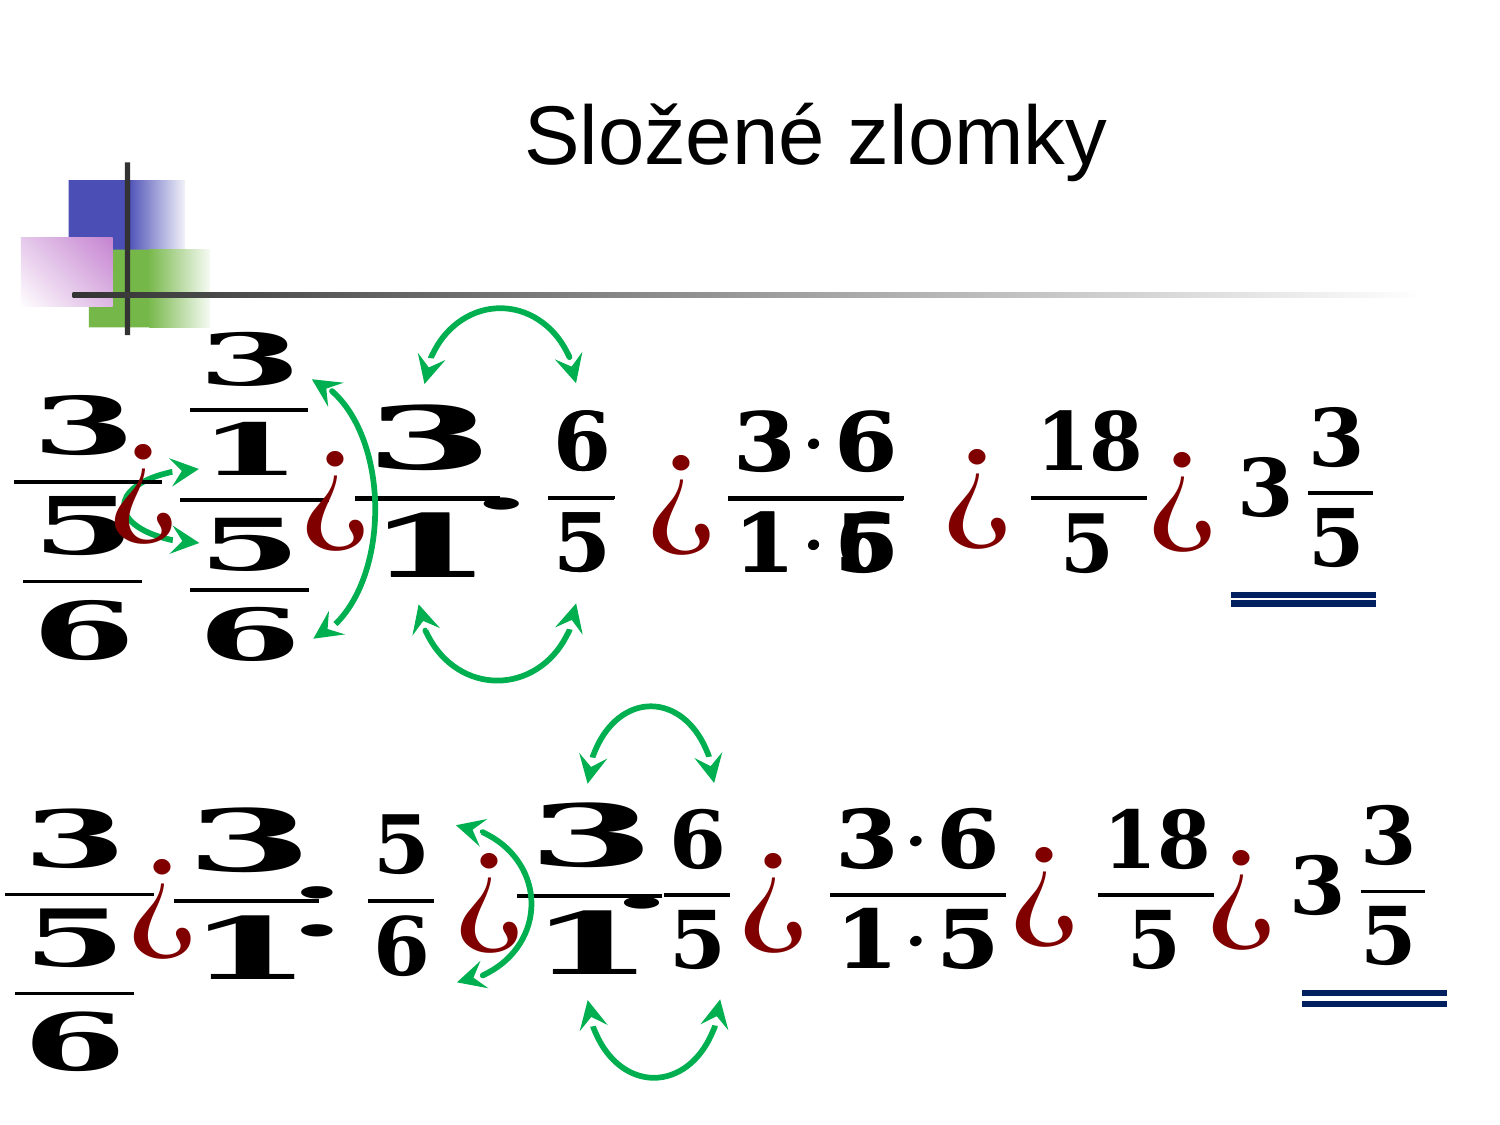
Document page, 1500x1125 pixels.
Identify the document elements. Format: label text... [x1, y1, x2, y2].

text_box Složené zlomky [262, 74, 1370, 189]
text_box [129, 460, 205, 552]
text_box [445, 819, 532, 988]
text_box [295, 379, 376, 639]
text_box [581, 990, 727, 1078]
text_box [418, 308, 582, 394]
text_box [413, 593, 582, 681]
text_box [580, 706, 721, 792]
